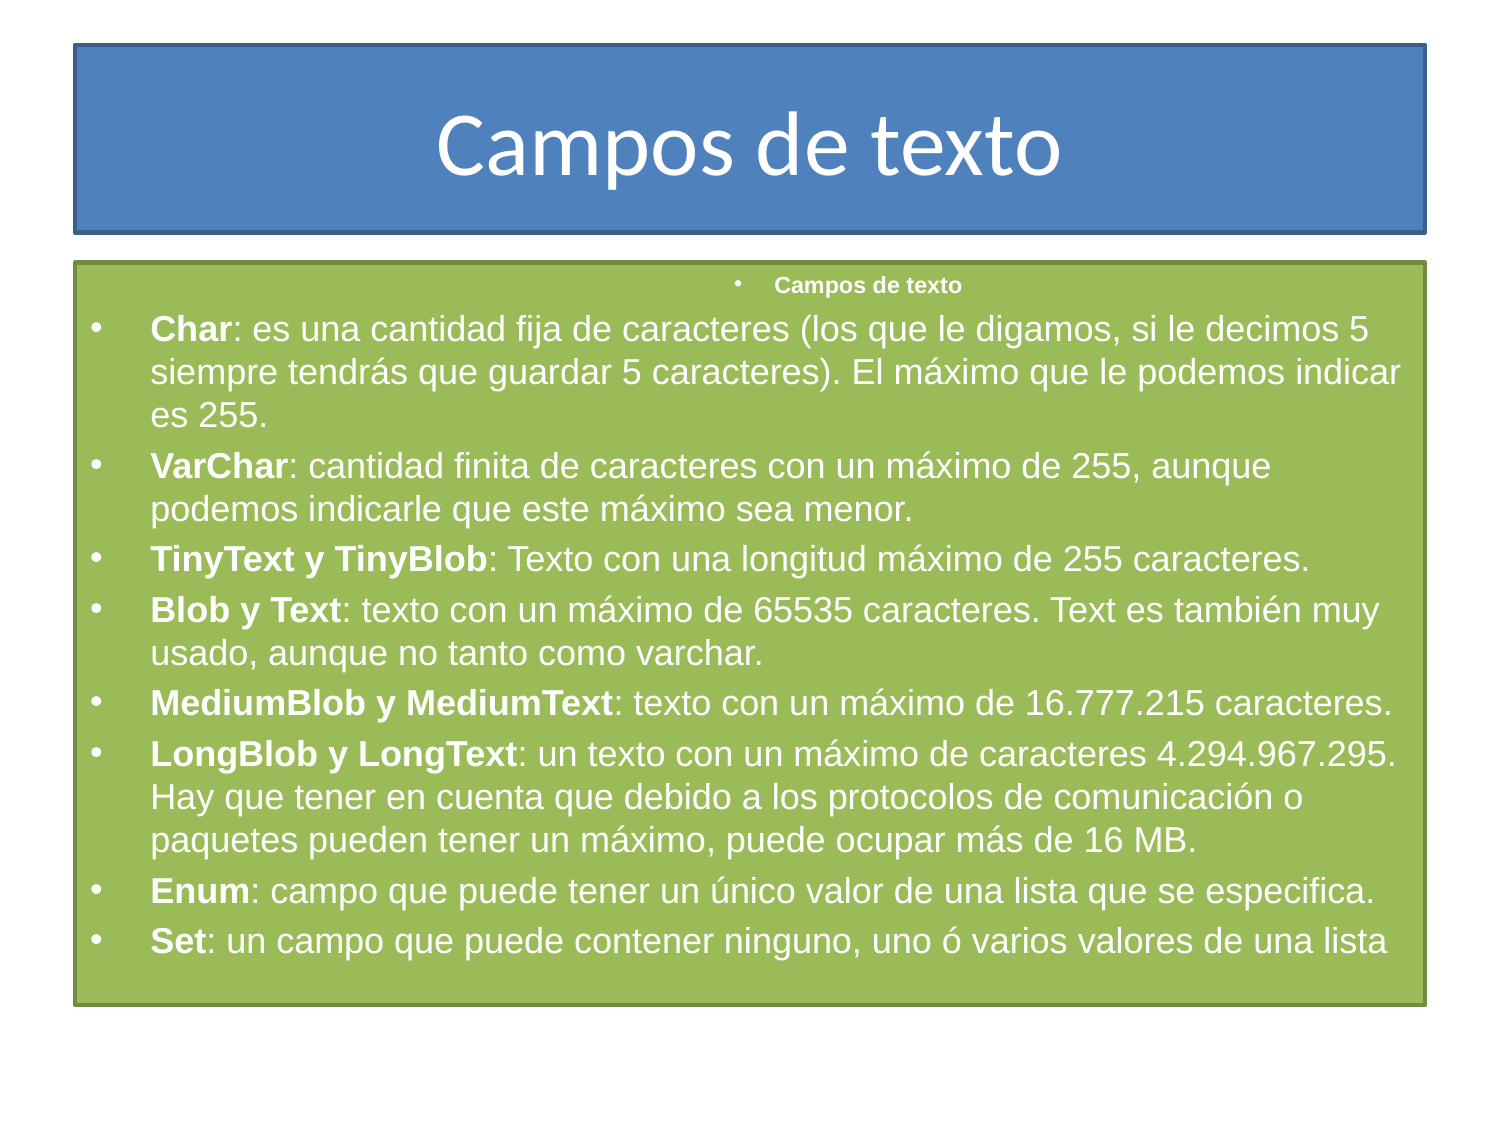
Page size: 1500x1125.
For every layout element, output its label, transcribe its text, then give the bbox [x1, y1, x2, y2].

list Campos de texto Char: es una cantidad fija de caracteres (los que le digamos, si le decimos 5 siempre tendrás que guardar 5 caracteres). El máximo que le podemos indicar es 255. VarChar: cantidad finita de caracteres con un máximo de 255, aunque podemos indicarle que este máximo sea menor. TinyText y TinyBlob: Texto con una longitud máximo de 255 caracteres. Blob y Text: texto con un máximo de 65535 caracteres. Text es también muy usado, aunque no tanto como varchar. MediumBlob y MediumText: texto con un máximo de 16.777.215 caracteres. LongBlob y LongText: un texto con un máximo de caracteres 4.294.967.295. Hay que tener en cuenta que debido a los protocolos de comunicación o paquetes pueden tener un máximo, puede ocupar más de 16 MB. Enum: campo que puede tener un único valor de una lista que se especifica. Set: un campo que puede contener ninguno, uno ó varios valores de una lista [73, 260, 1427, 1007]
title Campos de texto [73, 43, 1427, 235]
